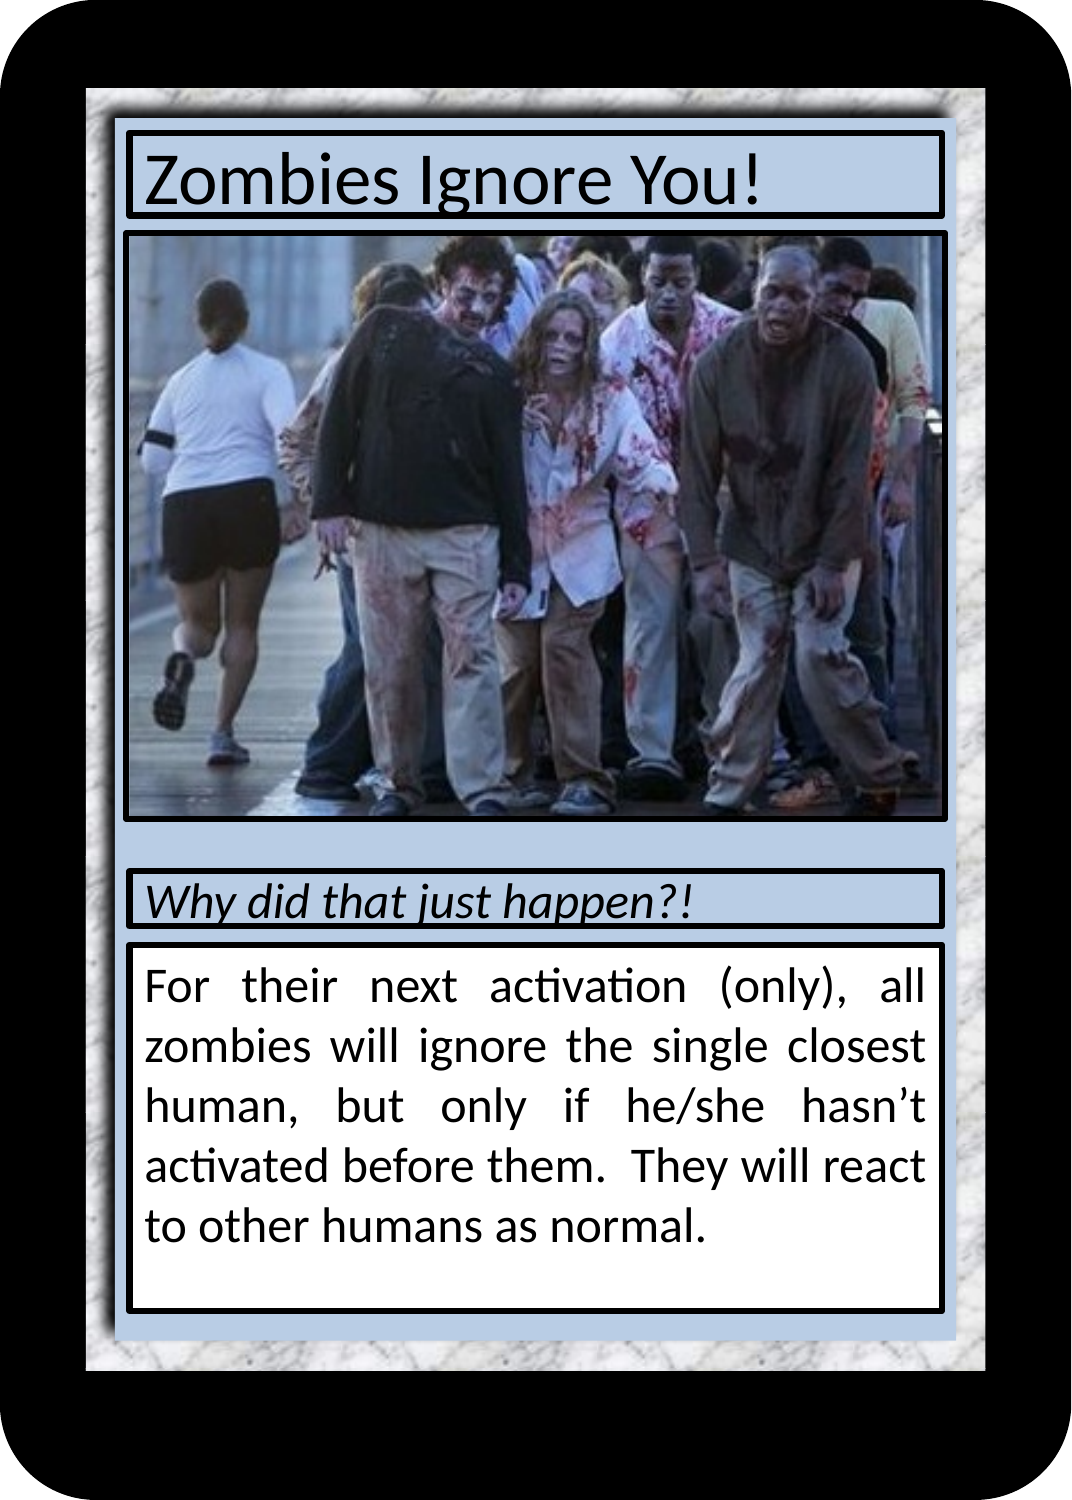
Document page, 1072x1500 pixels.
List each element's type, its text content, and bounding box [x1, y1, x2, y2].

title Zombies Ignore You! [126, 130, 945, 219]
picture [85, 88, 986, 1371]
list Why did that just happen?! [126, 868, 945, 929]
list For their next activation (only), all zombies will ignore the single closest human, but only if he/she hasn’t activated before them. They will react to other humans as normal. [126, 942, 945, 1314]
